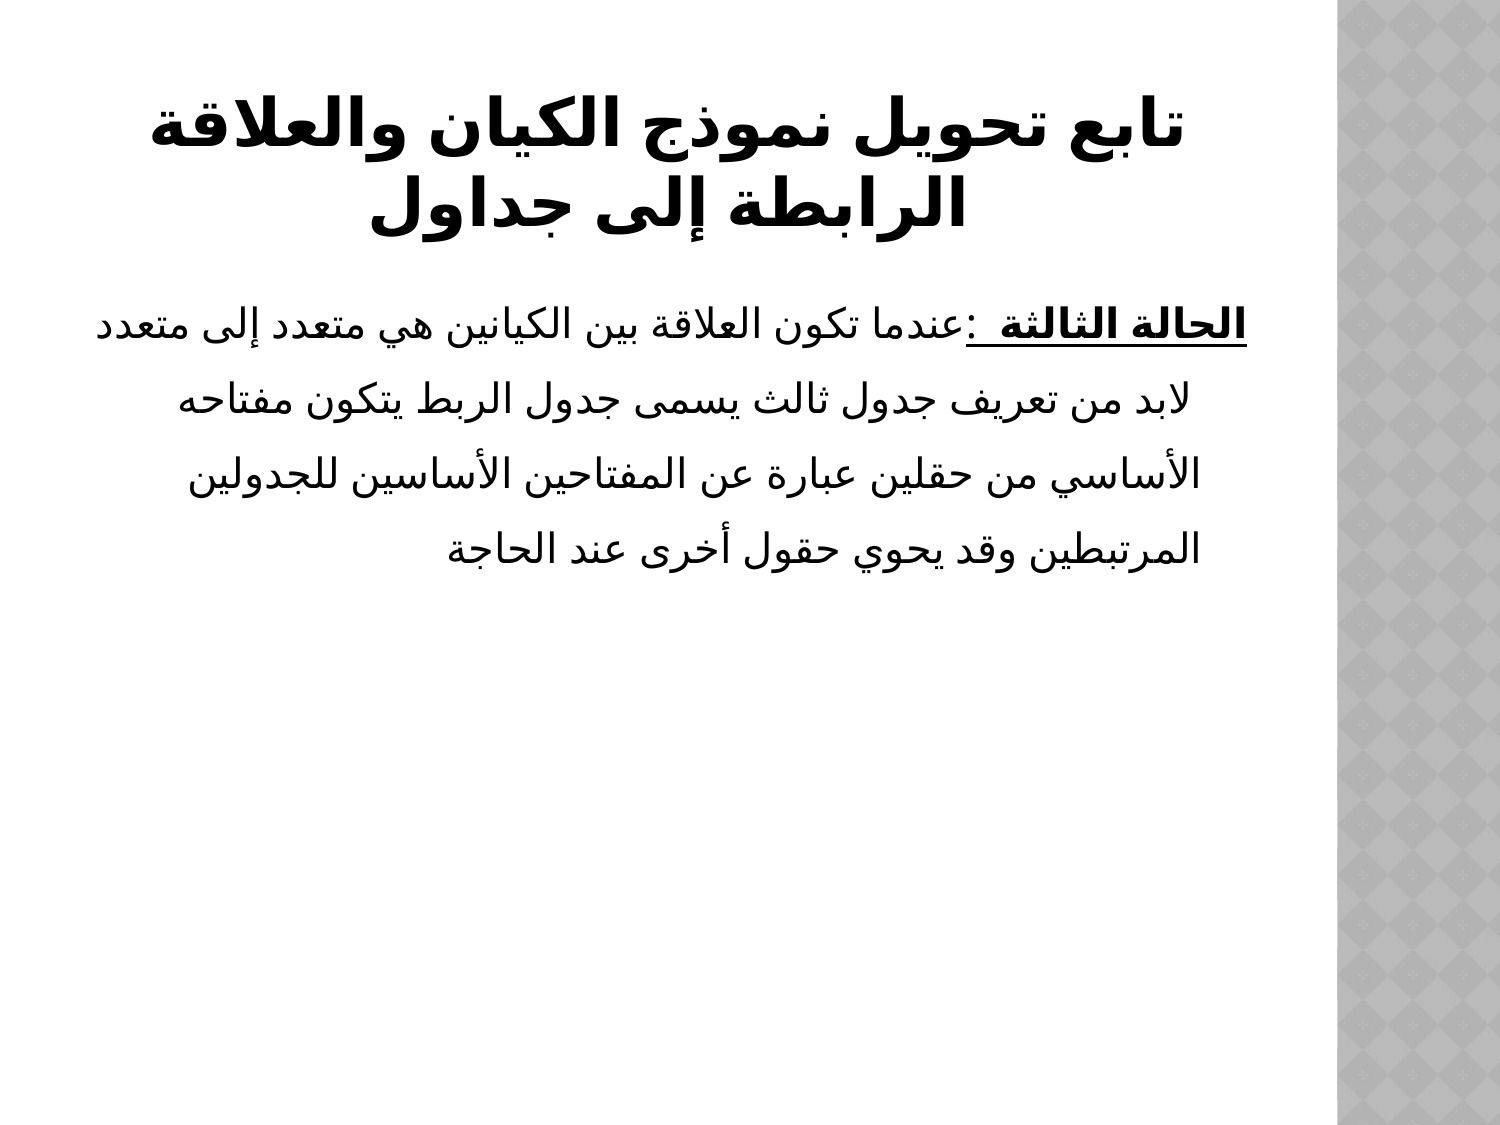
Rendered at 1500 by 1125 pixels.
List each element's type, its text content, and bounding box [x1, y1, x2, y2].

title تابع تحويل نموذج الكيان والعلاقة الرابطة إلى جداول [75, 52, 1263, 240]
list الحالة الثالثة :عندما تكون العلاقة بين الكيانين هي متعدد إلى متعدد لابد من تعريف جدول ثالث يسمى جدول الربط يتكون مفتاحه الأساسي من حقلين عبارة عن المفتاحين الأساسين للجدولين المرتبطين وقد يحوي حقول أخرى عند الحاجة [75, 264, 1263, 1059]
